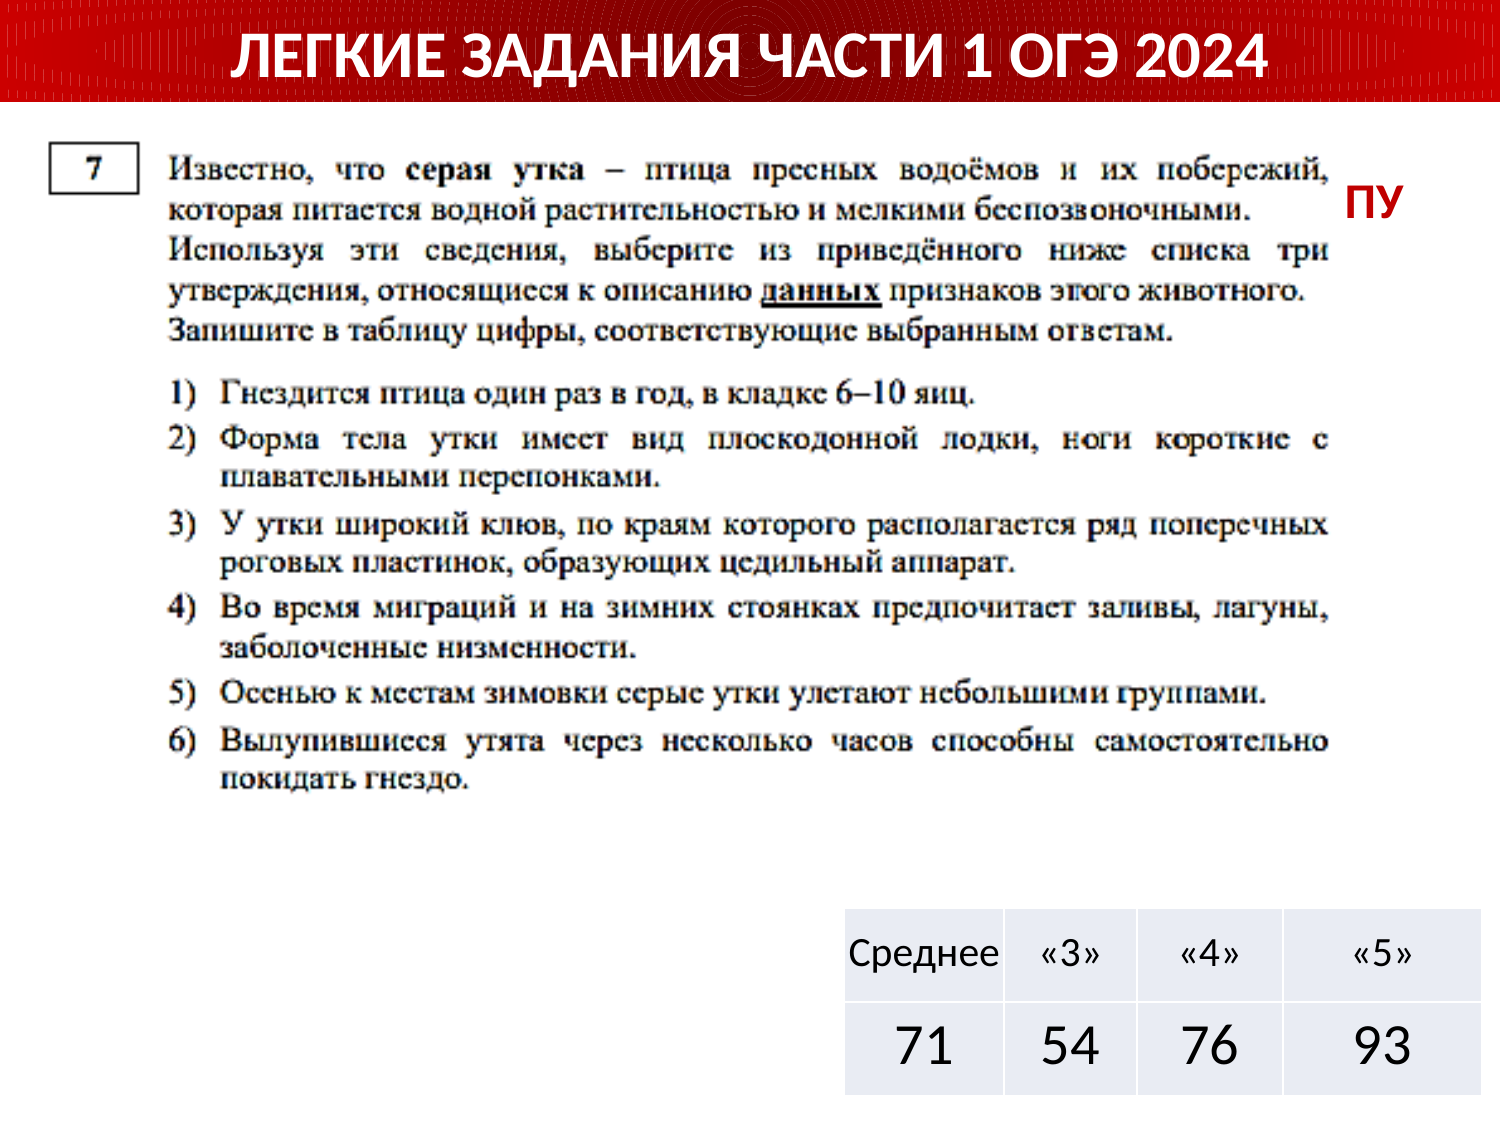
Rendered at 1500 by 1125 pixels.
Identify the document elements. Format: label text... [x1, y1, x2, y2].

table_header «4» [1138, 909, 1282, 1001]
table_header «5» [1284, 909, 1481, 1001]
picture [42, 125, 1384, 813]
title ЛЕГКИЕ ЗАДАНИЯ ЧАСТИ 1 ОГЭ 2024 [0, 0, 1500, 102]
table_cell 76 [1138, 1003, 1282, 1095]
table_cell 54 [1005, 1003, 1136, 1095]
table_header Среднее [845, 909, 1003, 1001]
table_cell 93 [1284, 1003, 1481, 1095]
table_cell 71 [845, 1003, 1003, 1095]
text_box ПУ [1388, 160, 1500, 236]
table_header «3» [1005, 909, 1136, 1001]
